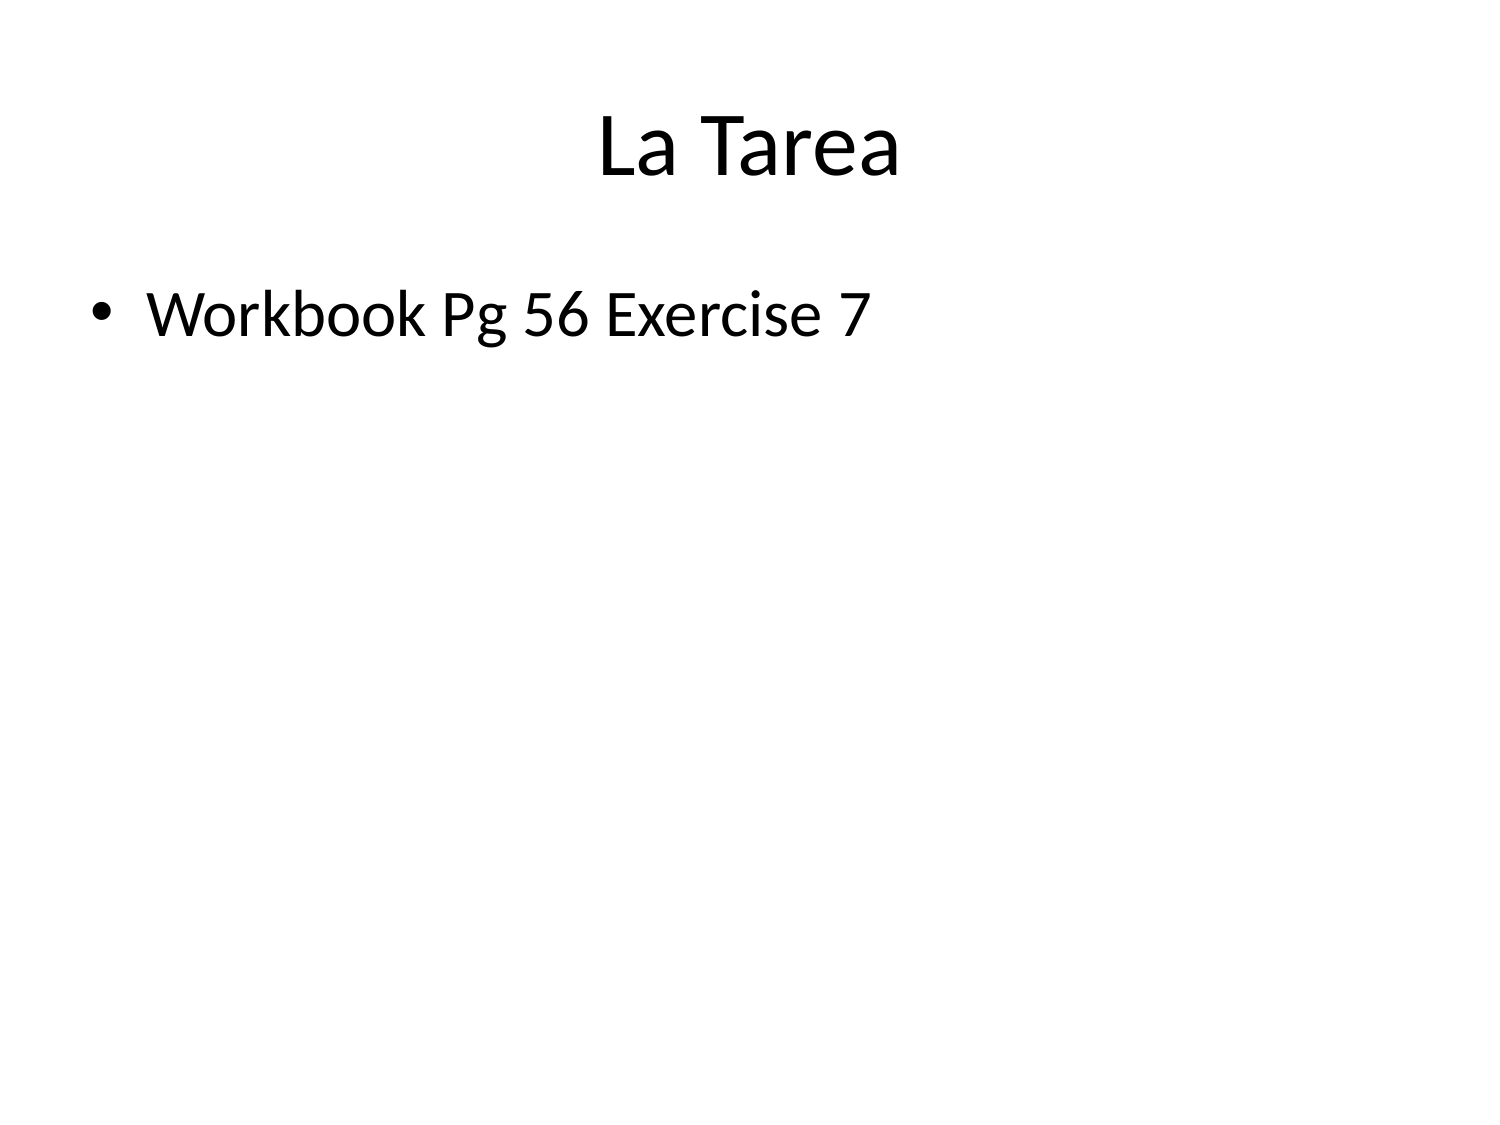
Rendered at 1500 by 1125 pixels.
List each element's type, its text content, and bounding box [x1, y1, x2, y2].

title La Tarea [75, 45, 1425, 233]
list Workbook Pg 56 Exercise 7 [75, 262, 1425, 1005]
